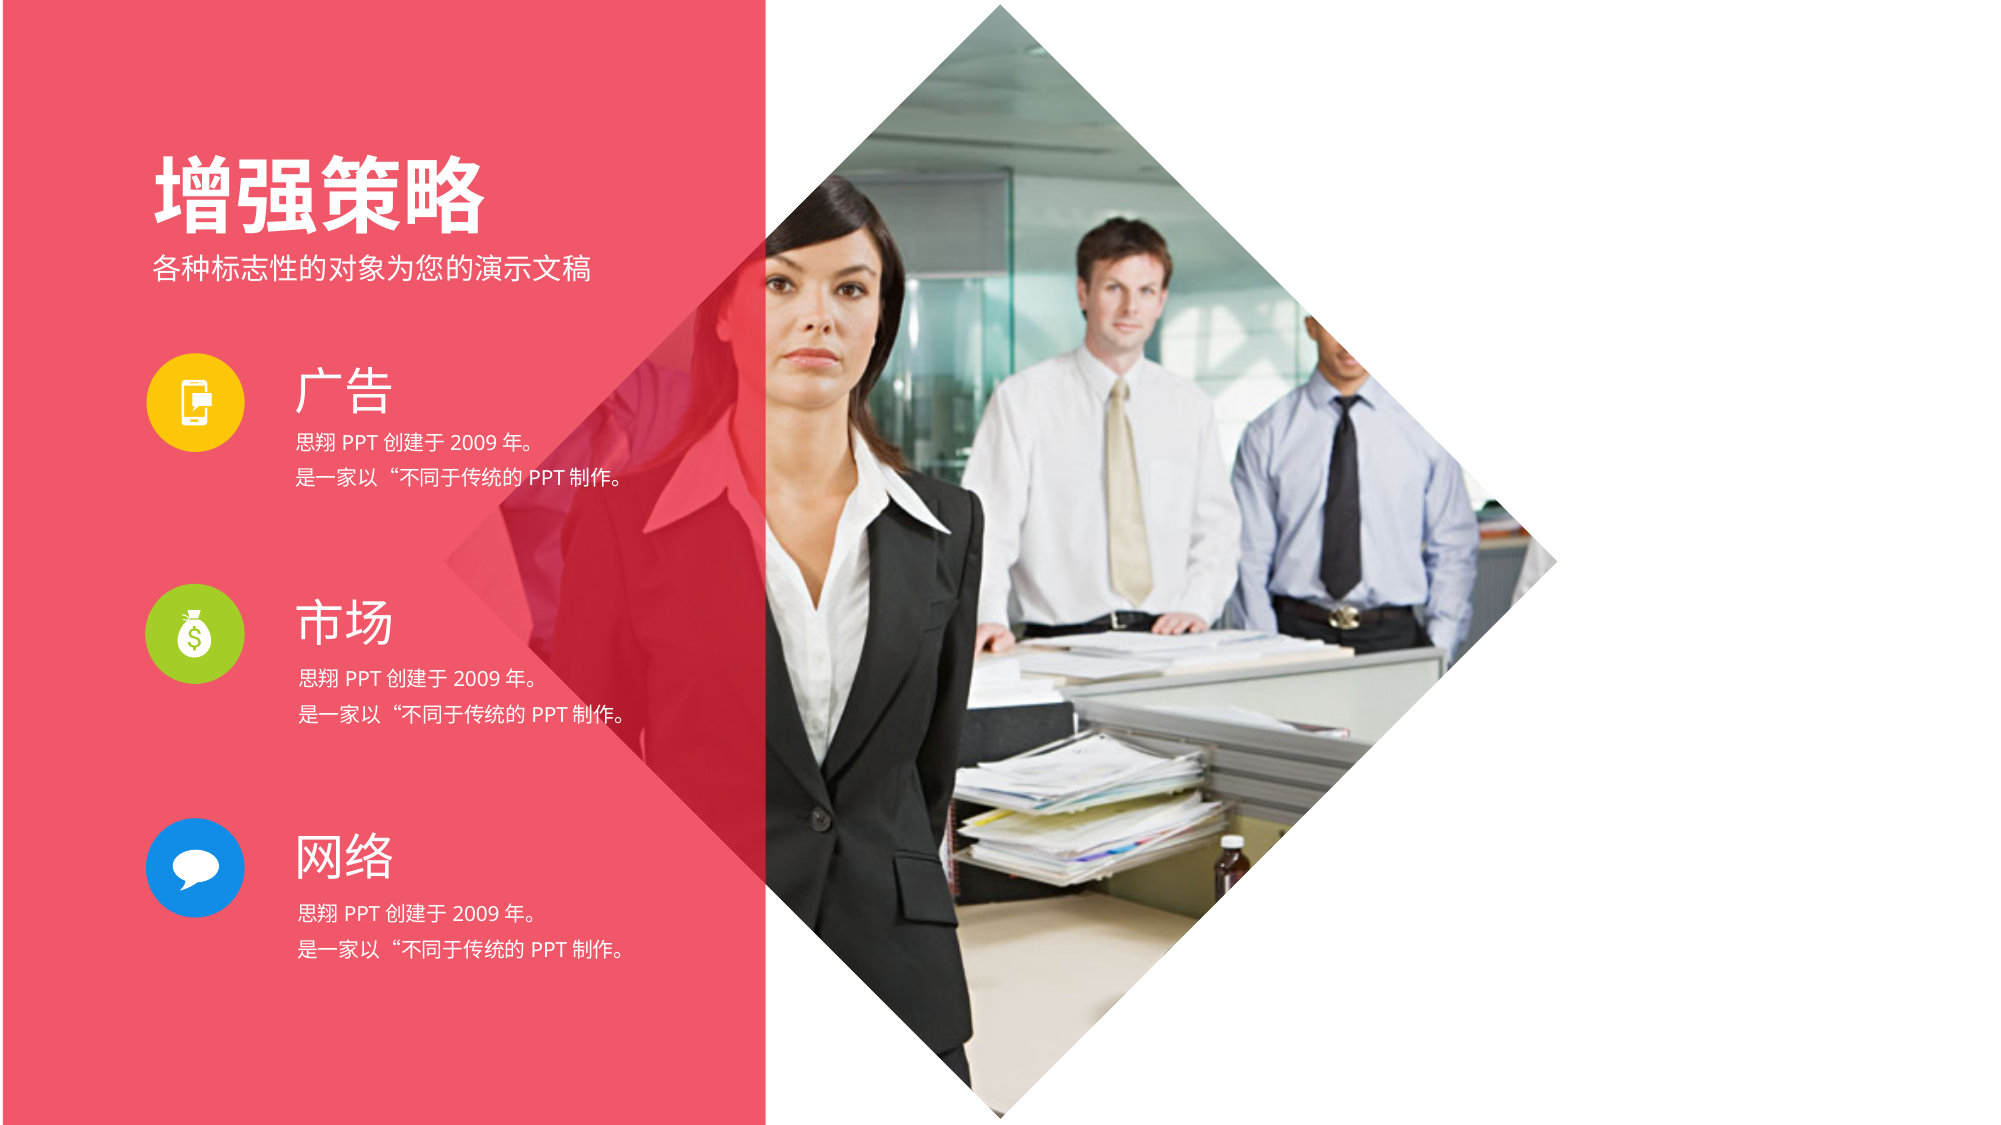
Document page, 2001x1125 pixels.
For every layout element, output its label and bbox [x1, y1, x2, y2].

text_box [146, 353, 245, 452]
picture [0, 0, 2000, 1125]
text_box [145, 818, 245, 918]
text_box [145, 583, 245, 684]
